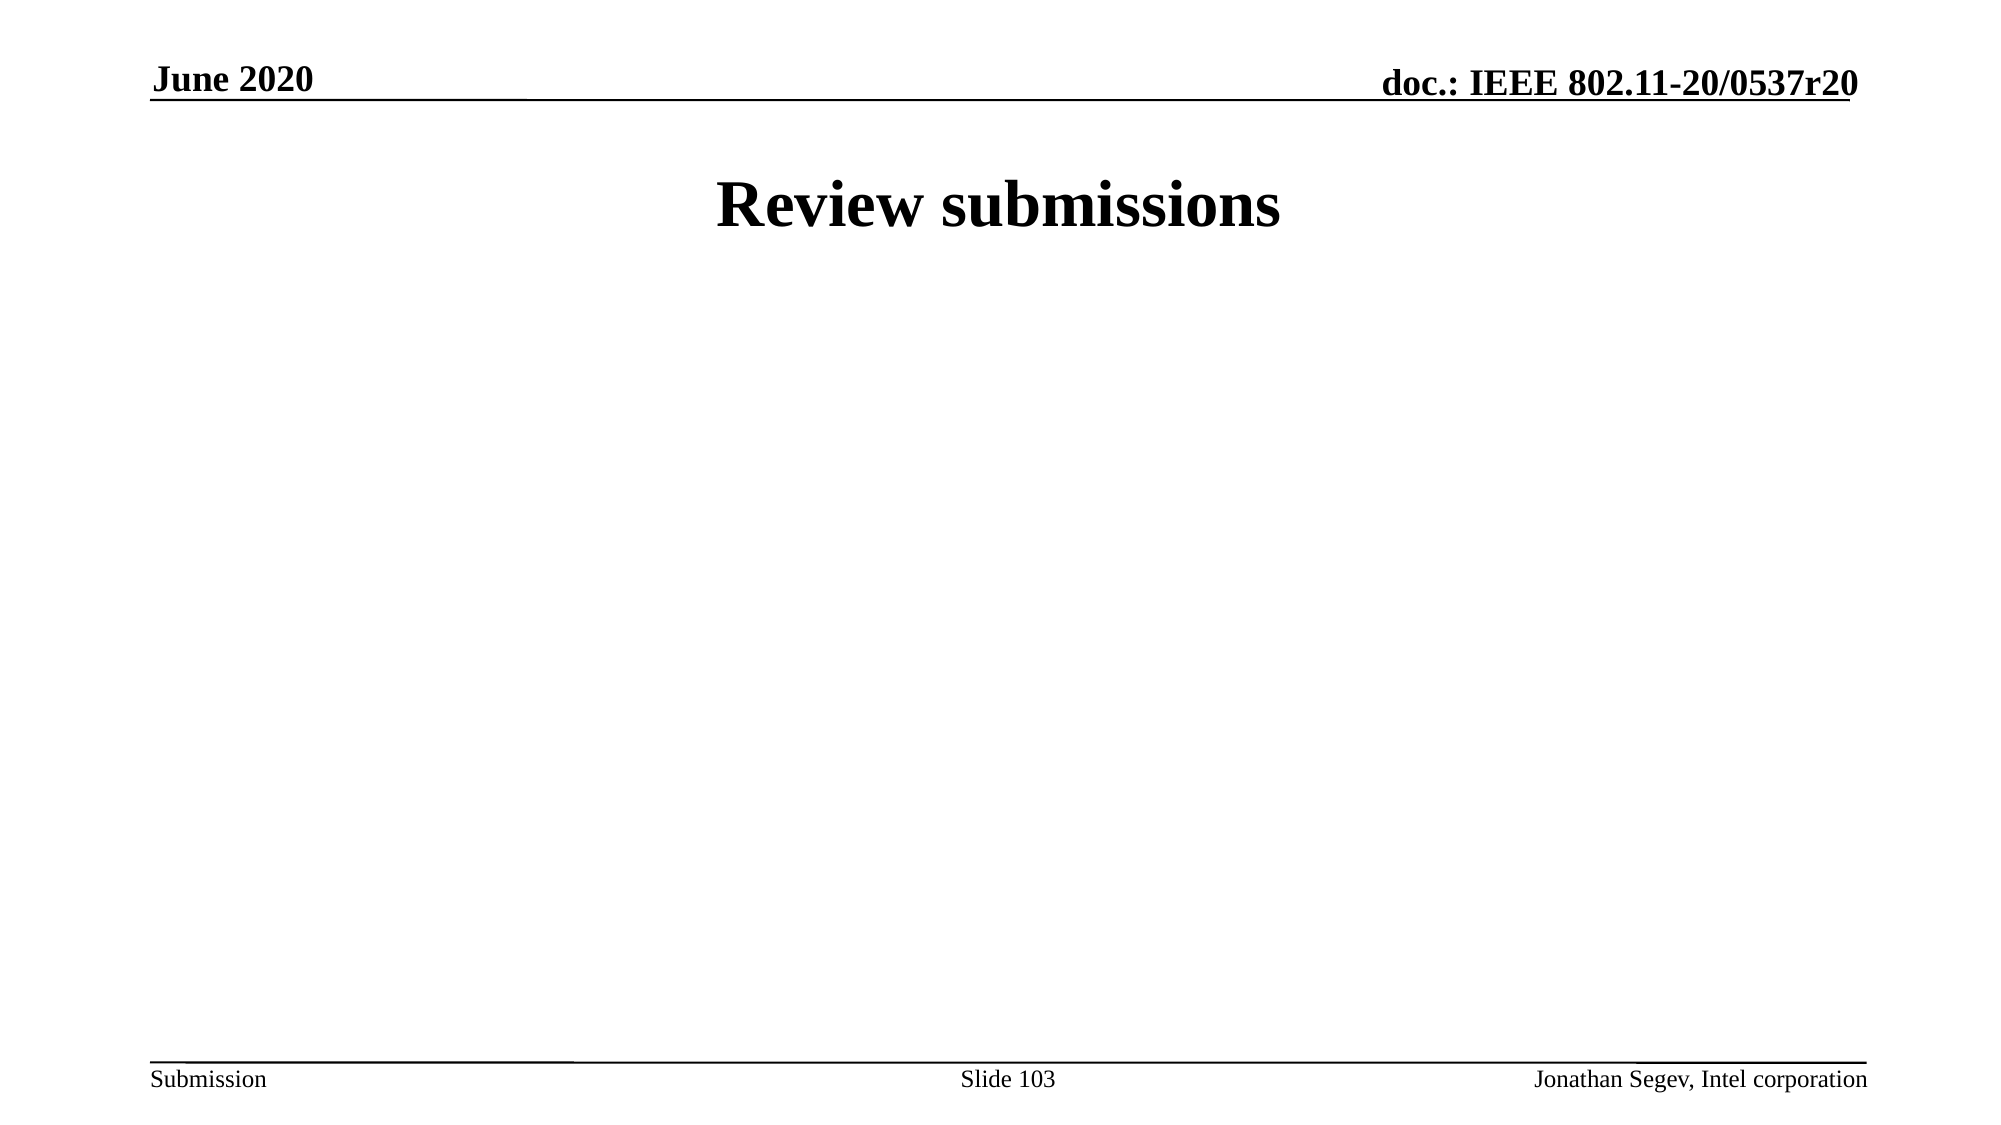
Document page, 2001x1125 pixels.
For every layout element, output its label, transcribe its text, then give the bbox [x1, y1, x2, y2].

title Review submissions [149, 112, 1850, 288]
footer Jonathan Segev, Intel corporation [1171, 1061, 1869, 1093]
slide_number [152, 54, 563, 100]
slide_number Slide 103 [950, 1061, 1067, 1123]
